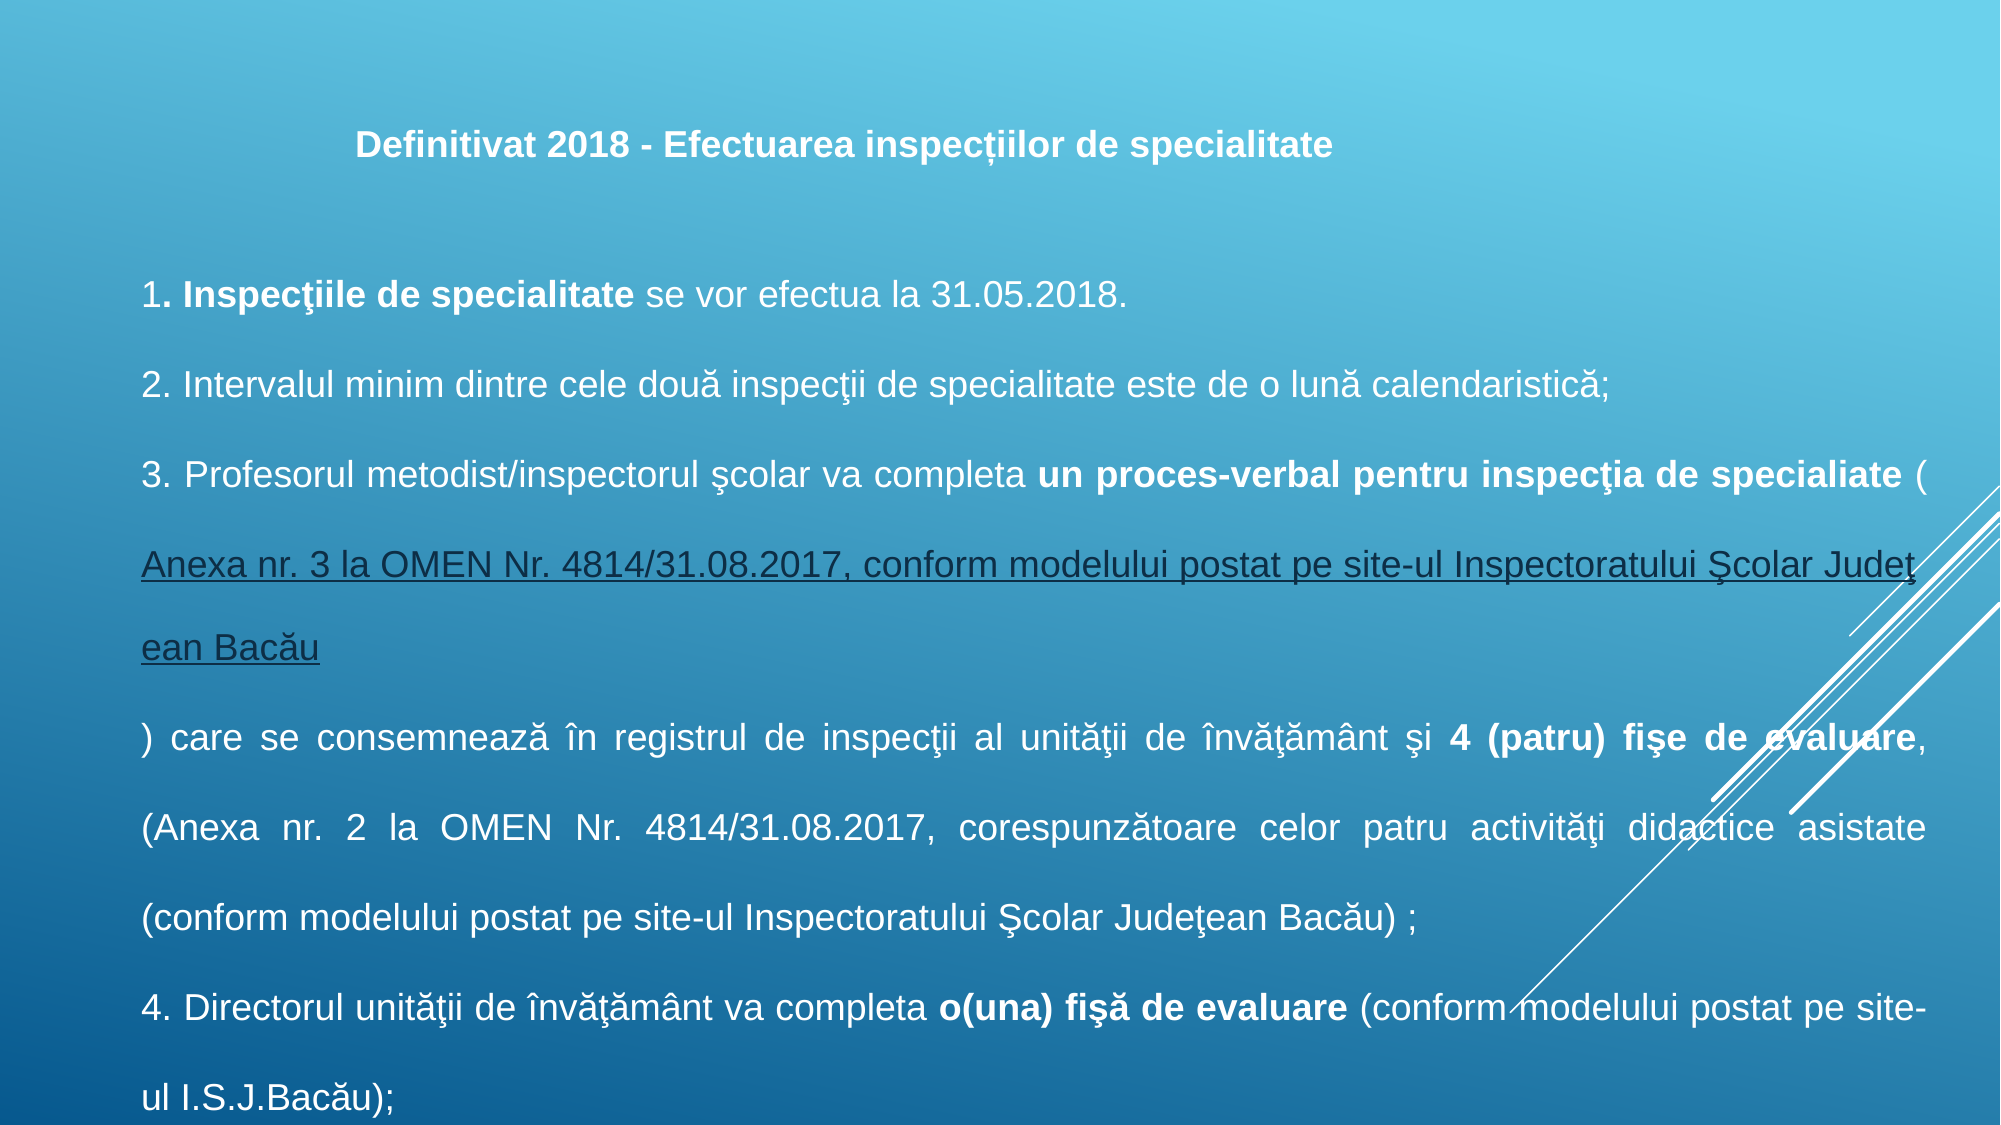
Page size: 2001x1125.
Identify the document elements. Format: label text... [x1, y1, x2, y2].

text_box Definitivat 2018 - Efectuarea inspecțiilor de specialitate [203, 112, 1487, 173]
text_box 1. Inspecţiile de specialitate se vor efectua la 31.05.2018. 2. Intervalul minim dintre cele două inspecţii de specialitate este de o lună calendaristică; 3. Profesorul metodist/inspectorul şcolar va completa un proces-verbal pentru inspecţia de specialiate (Anexa nr. 3 la OMEN Nr. 4814/31.08.2017, conform modelului postat pe site-ul Inspectoratului Şcolar Judeţean Bacău) care se consemnează în registrul de inspecţii al unităţii de învăţământ şi 4 (patru) fişe de evaluare, (Anexa nr. 2 la OMEN Nr. 4814/31.08.2017, corespunzătoare celor patru activităţi didactice asistate (conform modelului postat pe site-ul Inspectoratului Şcolar Judeţean Bacău) ; 4. Directorul unităţii de învăţământ va completa o(una) fişă de evaluare (conform modelului postat pe site-ul I.S.J.Bacău); [126, 173, 1943, 1043]
